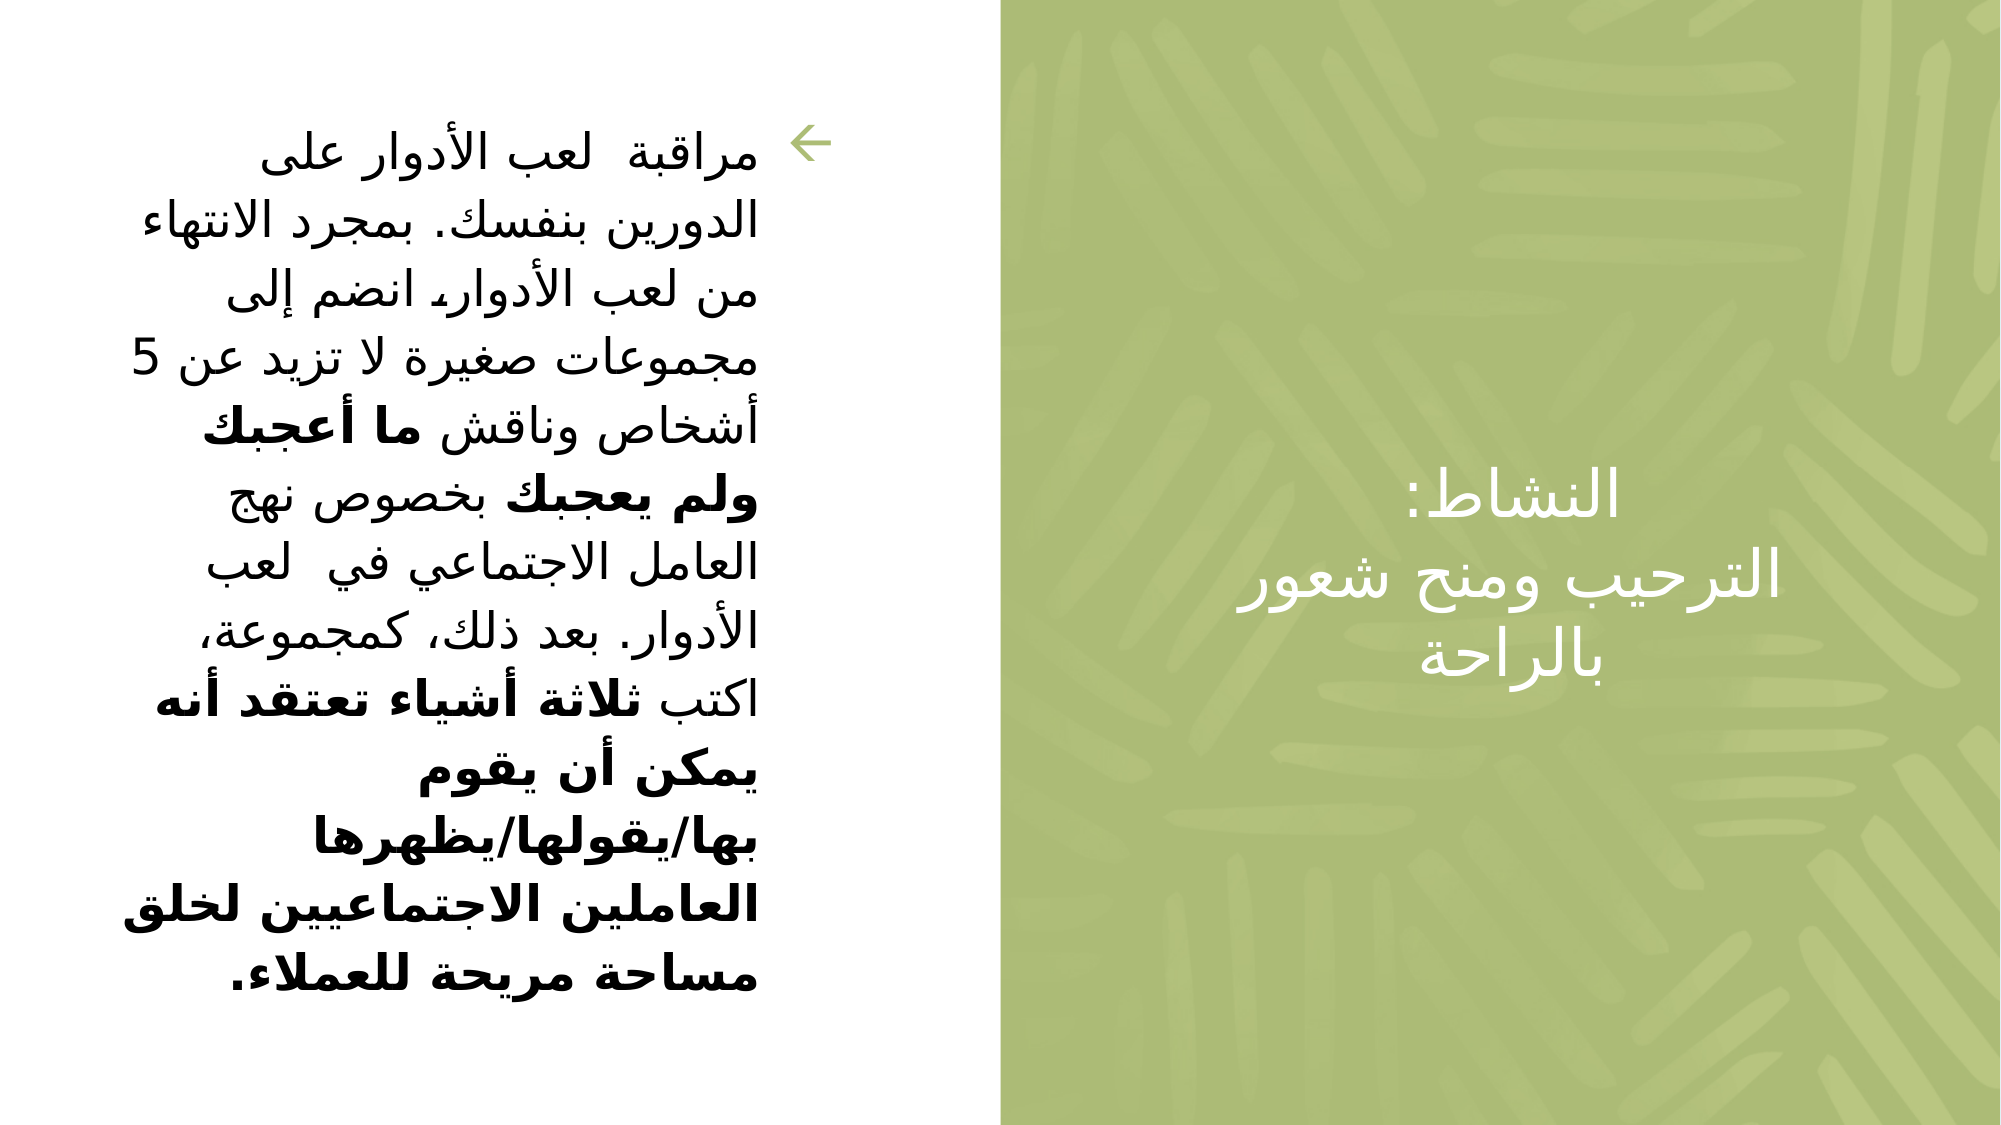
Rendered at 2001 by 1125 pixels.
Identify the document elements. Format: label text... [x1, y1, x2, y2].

picture [0, 0, 2001, 1125]
title النشاط: الترحيب ومنح شعور بالراحة [1121, 443, 1904, 698]
list مراقبة لعب الأدوار على الدورين بنفسك. بمجرد الانتهاء من لعب الأدوار، انضم إلى مجموعات صغيرة لا تزيد عن 5 أشخاص وناقش ما أعجبك ولم يعجبك بخصوص نهج العامل الاجتماعي في لعب الأدوار. بعد ذلك، كمجموعة، اكتب ثلاثة أشياء تعتقد أنه يمكن أن يقوم بها/يقولها/يظهرها العاملين الاجتماعيين لخلق مساحة مريحة للعملاء. [108, 140, 844, 971]
